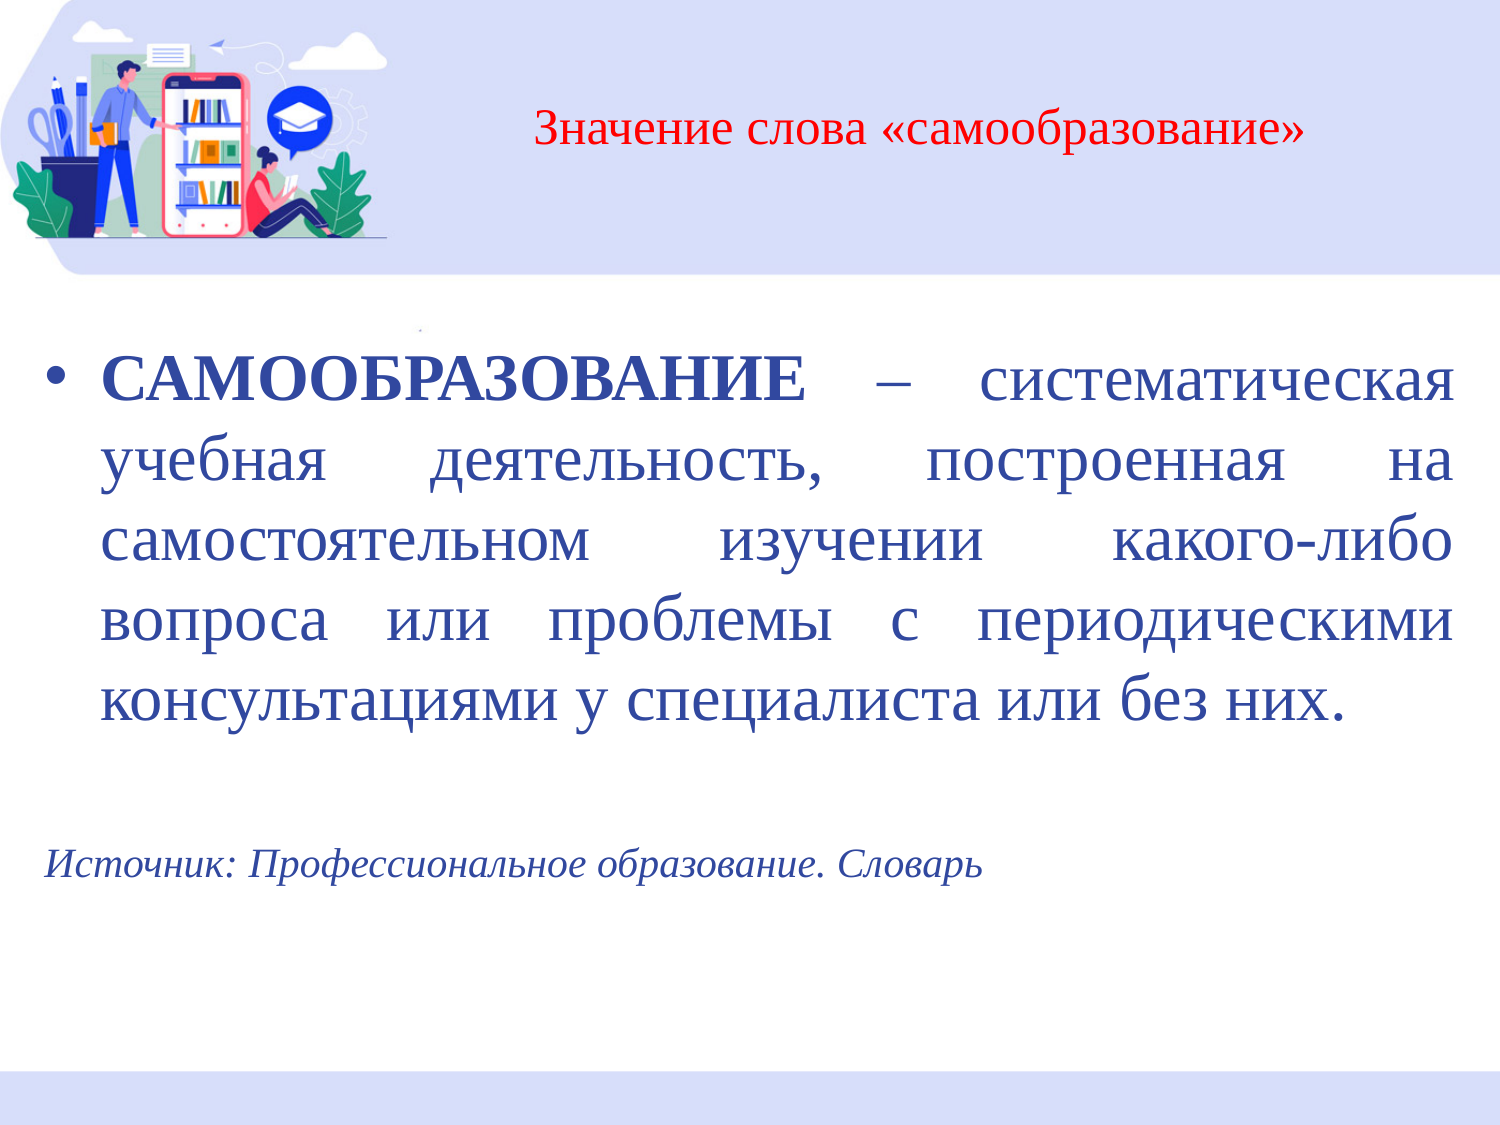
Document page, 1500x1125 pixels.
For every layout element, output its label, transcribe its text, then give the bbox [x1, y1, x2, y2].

title Значение слова «самообразование» [393, 23, 1447, 213]
picture [0, 0, 1500, 1125]
list САМООБРАЗОВАНИЕ – систематическая учебная деятельность, построенная на самостоятельном изучении какого-либо вопроса или проблемы с периодическими консультациями у специалиста или без них. Источник: Профессиональное образование. Словарь [29, 326, 1471, 1012]
